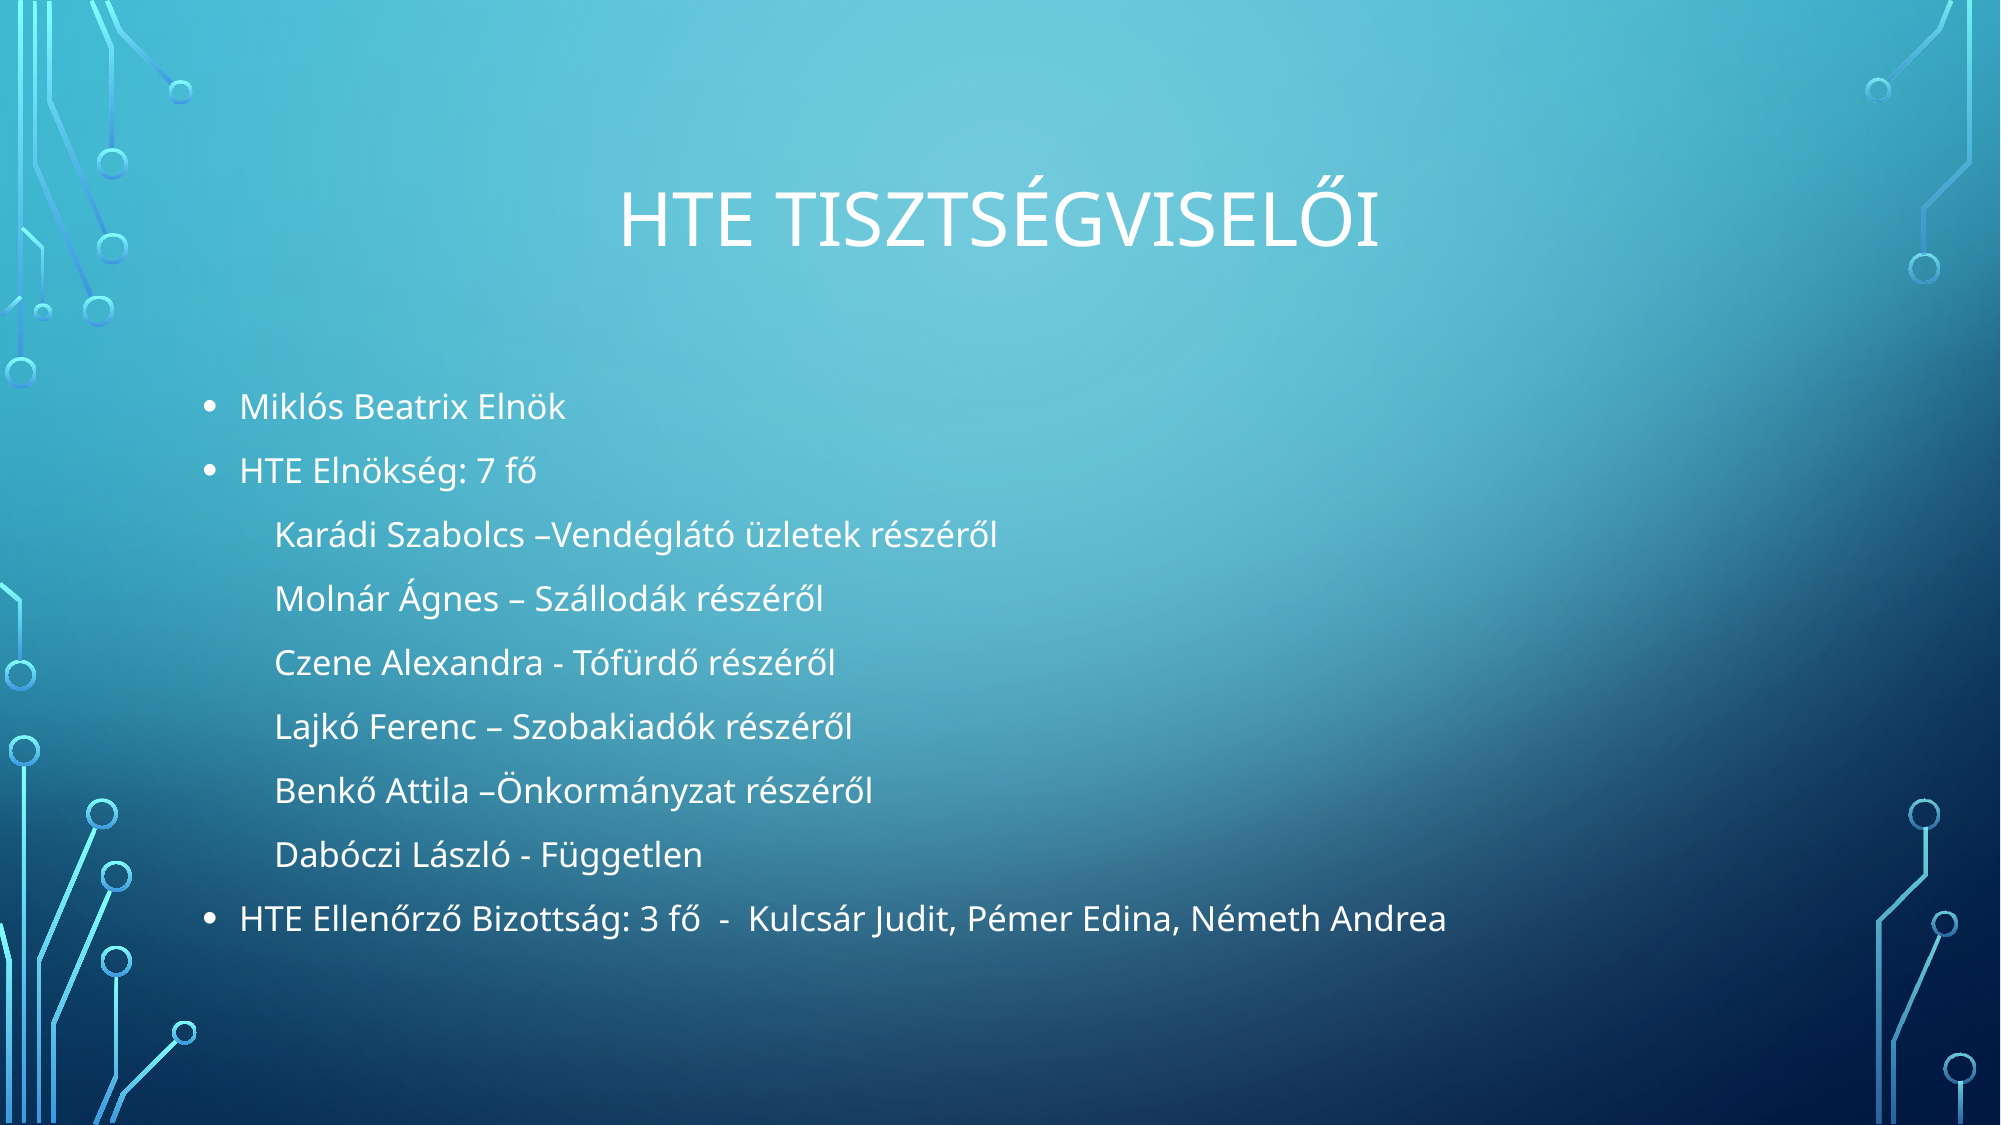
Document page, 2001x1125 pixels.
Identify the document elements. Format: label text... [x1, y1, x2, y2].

list Miklós Beatrix Elnök HTE Elnökség: 7 fő Karádi Szabolcs –Vendéglátó üzletek részéről Molnár Ágnes – Szállodák részéről Czene Alexandra - Tófürdő részéről Lajkó Ferenc – Szobakiadók részéről Benkő Attila –Önkormányzat részéről Dabóczi László - Független HTE Ellenőrző Bizottság: 3 fő - Kulcsár Judit, Pémer Edina, Németh Andrea [187, 369, 1813, 950]
title HTE tisztségviselői [187, 101, 1813, 344]
